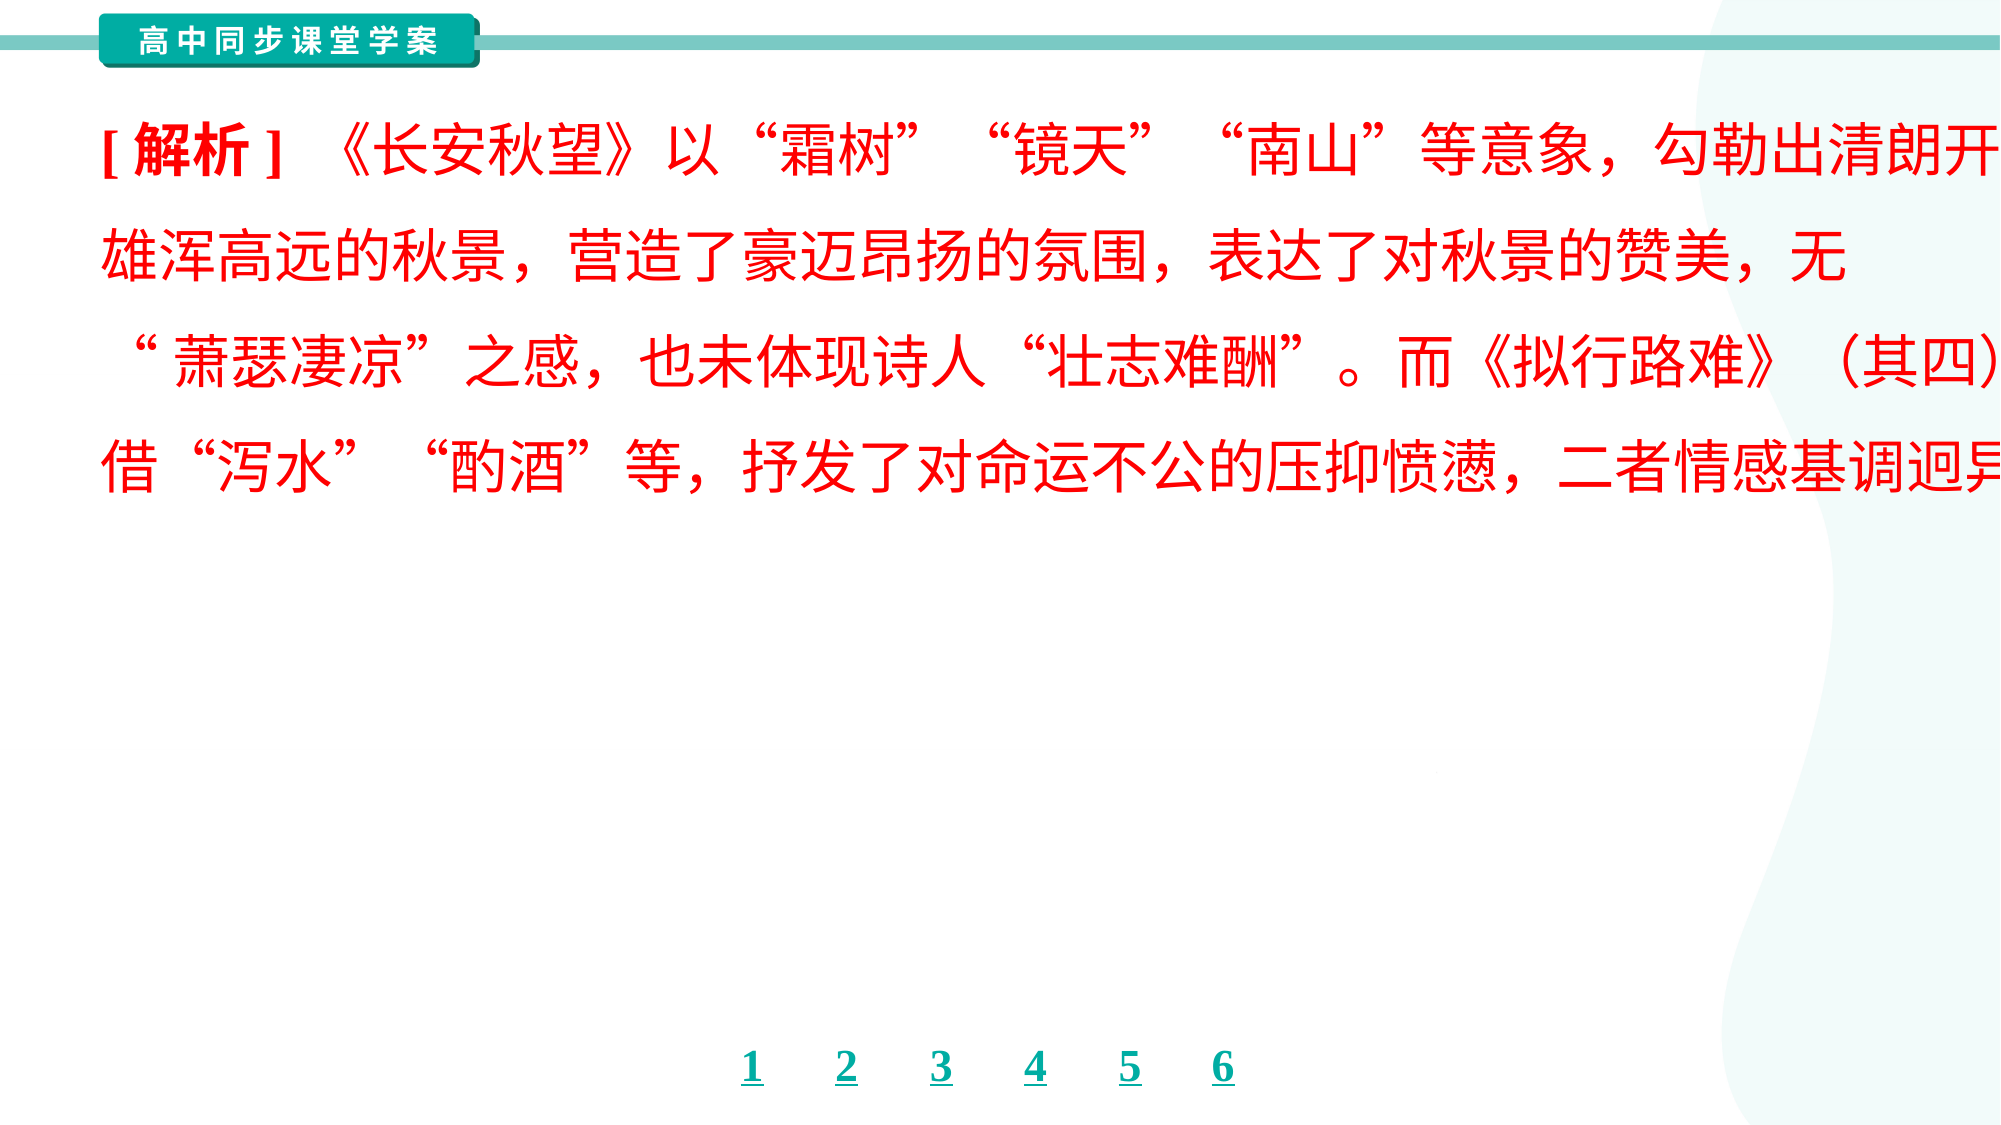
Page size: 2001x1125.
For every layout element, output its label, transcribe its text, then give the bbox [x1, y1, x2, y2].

text_box [解析] 《长安秋望》以“霜树”“镜天”“南山”等意象，勾勒出清朗开阔、 雄浑高远的秋景，营造了豪迈昂扬的氛围，表达了对秋景的赞美，无 “萧瑟凄凉”之感，也未体现诗人“壮志难酬”。而《拟行路难》（其四） 借“泻水”“酌酒”等，抒发了对命运不公的压抑愤懑，二者情感基调迥异。 [100, 76, 1899, 489]
picture [0, 0, 2000, 1125]
